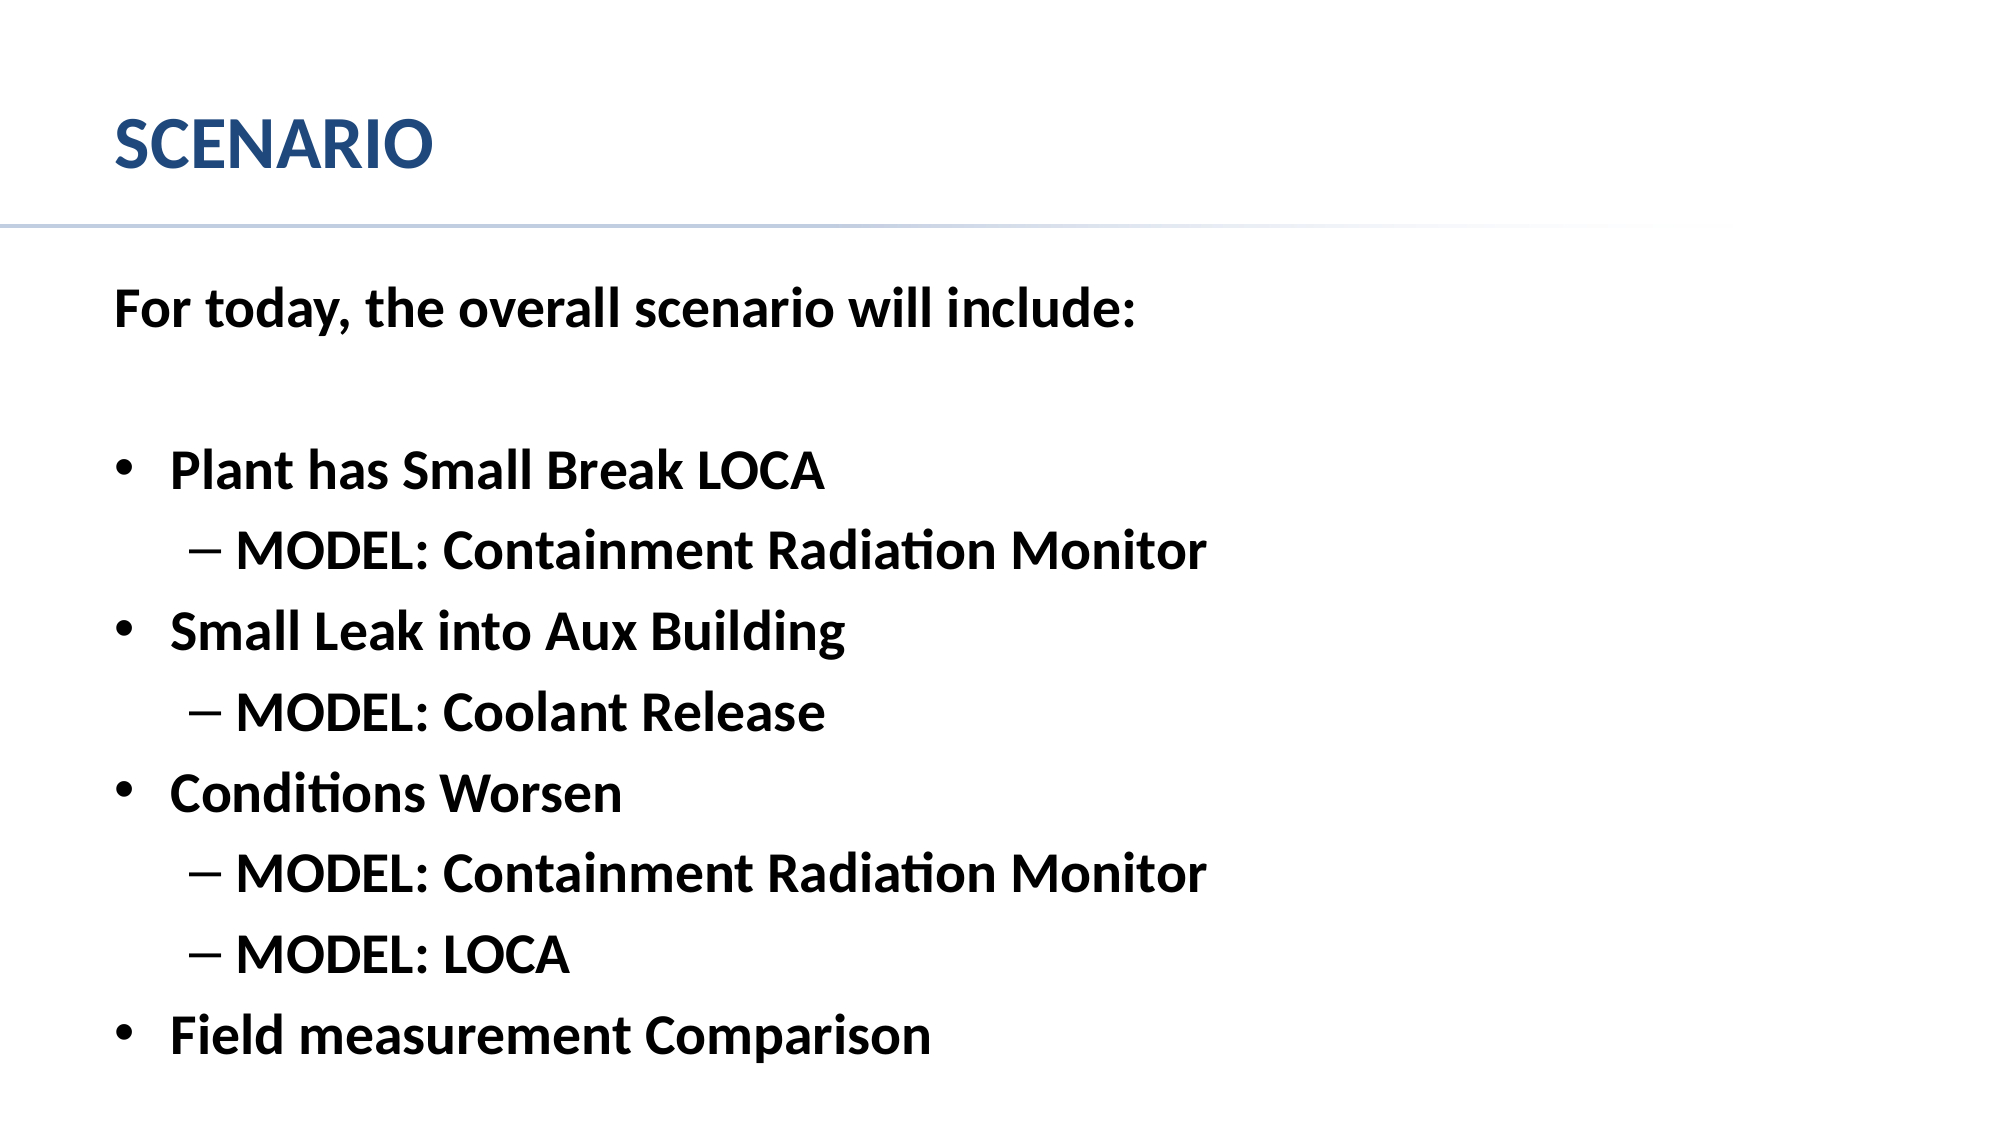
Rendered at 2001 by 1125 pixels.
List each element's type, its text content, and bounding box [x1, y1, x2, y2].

title Scenario [99, 45, 1900, 233]
list For today, the overall scenario will include: Plant has Small Break LOCA MODEL: Containment Radiation Monitor Small Leak into Aux Building MODEL: Coolant Release Conditions Worsen MODEL: Containment Radiation Monitor MODEL: LOCA Field measurement Comparison [99, 262, 1900, 1075]
